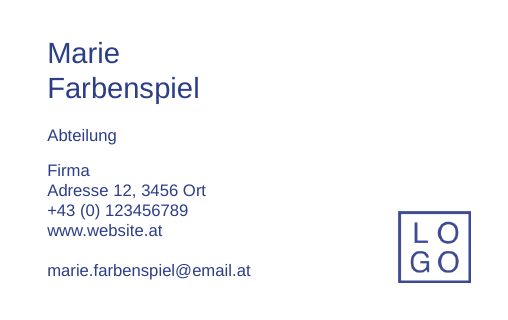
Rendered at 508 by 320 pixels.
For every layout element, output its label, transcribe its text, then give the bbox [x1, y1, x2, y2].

picture [398, 211, 471, 284]
text_box Firma Adresse 12, 3456 Ort +43 (0) 123456789 www.website.at marie.farbenspiel@email.at [32, 151, 331, 292]
text_box Marie Farbenspiel Abteilung [32, 27, 331, 151]
